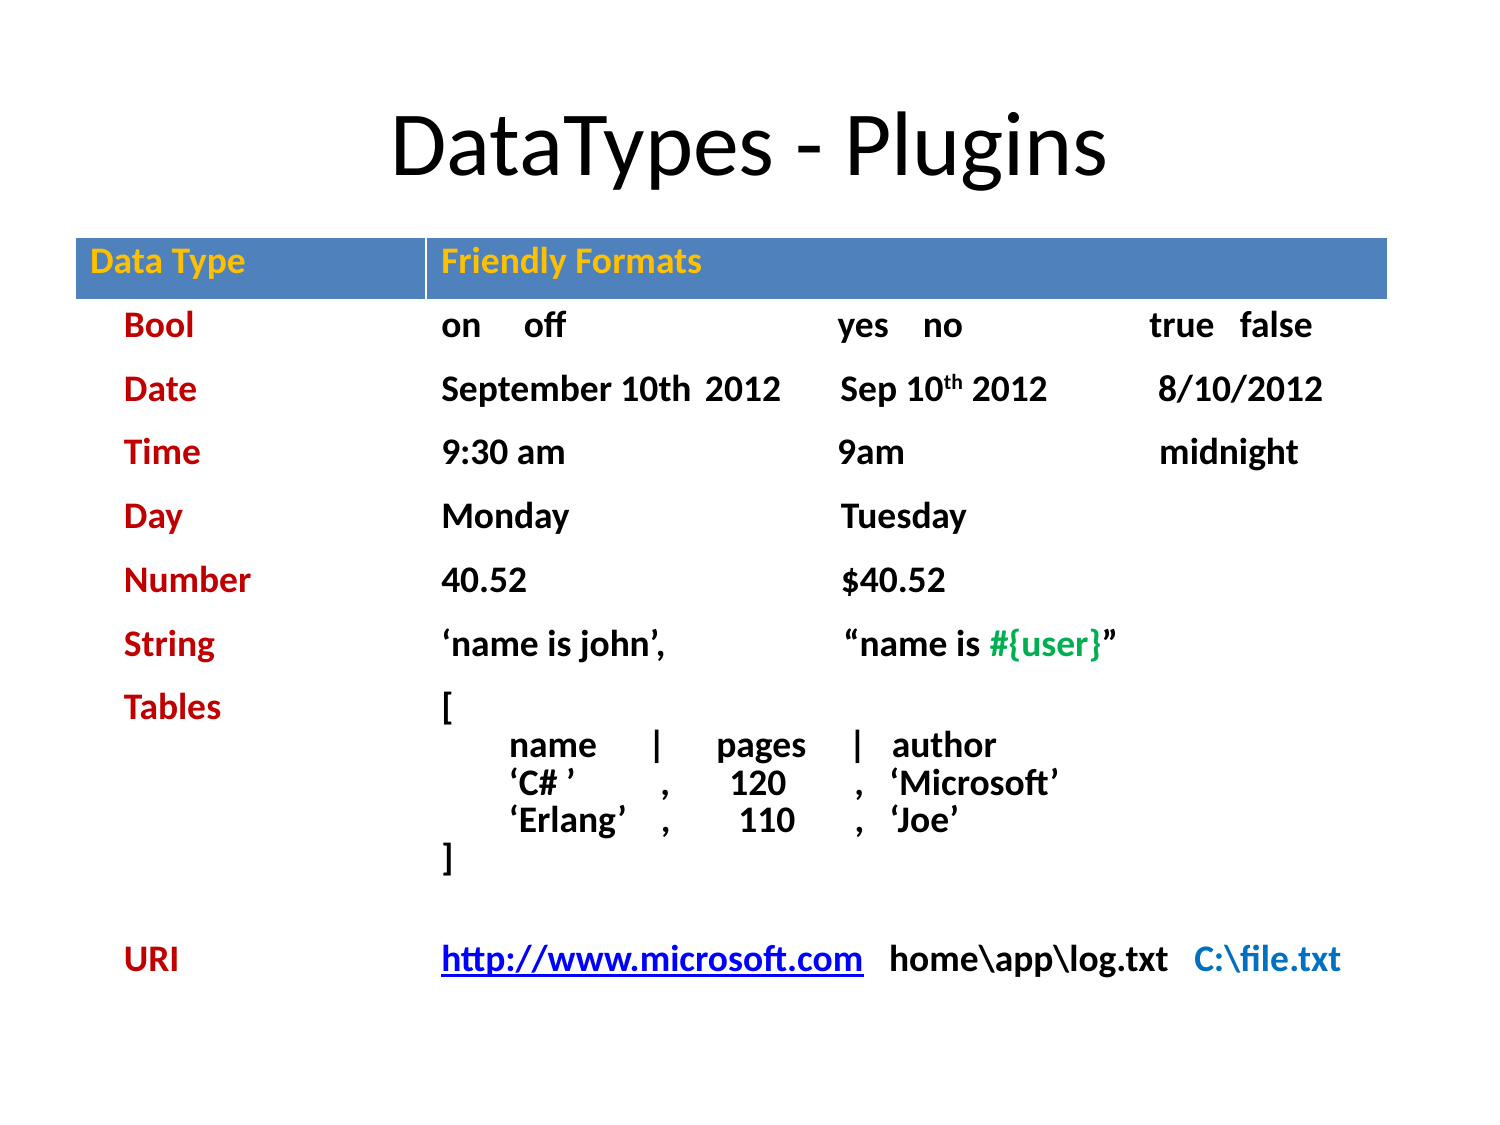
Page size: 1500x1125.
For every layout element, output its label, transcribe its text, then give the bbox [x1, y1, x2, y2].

table_cell Bool [76, 304, 425, 364]
table_header Data Type [76, 238, 425, 299]
table_cell Time [76, 430, 425, 492]
table_cell September 10th 2012 Sep 10th 2012 8/10/2012 [427, 366, 1387, 428]
table_cell [ name | pages | author ‘C# ’ , 120 , ‘Microsoft’ ‘Erlang’ , 110 , ‘Joe’ ] [427, 685, 1387, 935]
title DataTypes - Plugins [75, 45, 1425, 233]
table_header Friendly Formats [427, 238, 1387, 299]
table_cell on off yes no true false [427, 304, 1387, 364]
table_cell Tables [76, 685, 425, 935]
table_cell Monday Tuesday [427, 494, 1387, 556]
table_cell http://www.microsoft.com home\app\log.txt C:\file.txt [427, 937, 1387, 999]
table_cell 40.52 $40.52 [427, 558, 1387, 620]
table_cell String [76, 622, 425, 683]
table_cell URI [76, 937, 425, 999]
table_cell 9:30 am 9am midnight [427, 430, 1387, 492]
table_cell Number [76, 558, 425, 620]
table_cell Date [76, 366, 425, 428]
table_cell ‘name is john’, “name is #{user}” [427, 622, 1387, 683]
table_cell Day [76, 494, 425, 556]
